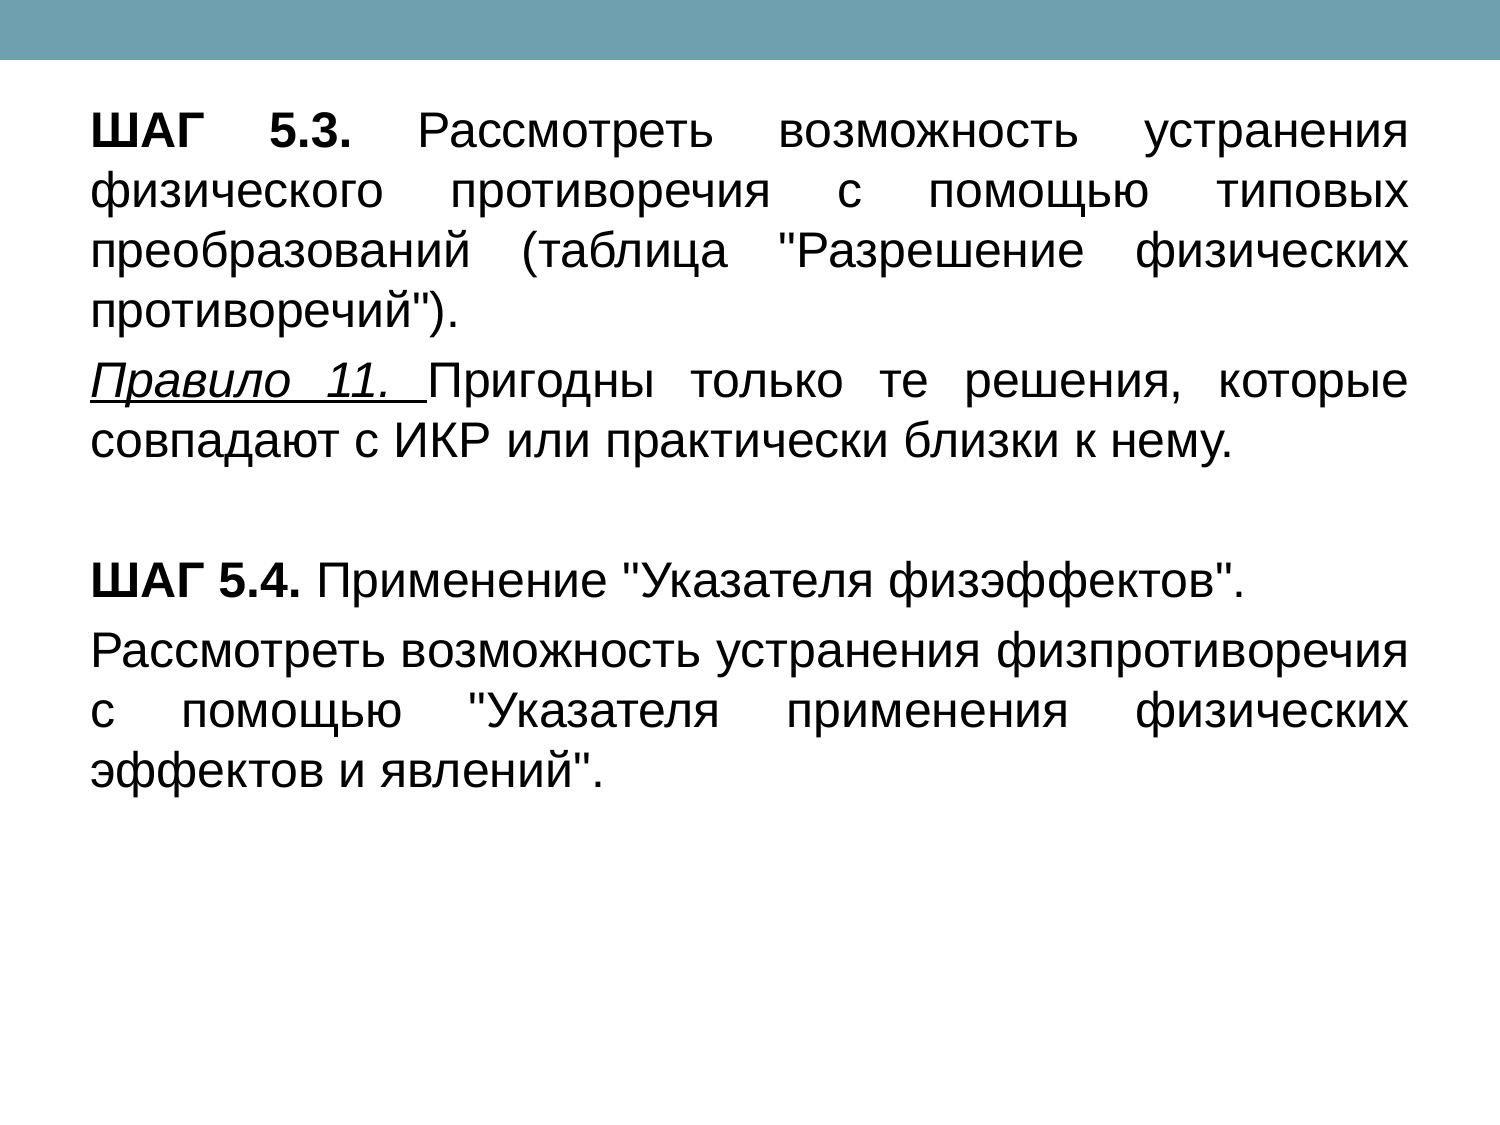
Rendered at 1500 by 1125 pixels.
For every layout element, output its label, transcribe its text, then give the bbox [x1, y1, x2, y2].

list ШАГ 5.3. Рассмотреть возможность устранения физического противоречия с помощью типовых преобразований (таблица "Разрешение физических противоречий"). Правило 11. Пригодны только те решения, которые совпадают с ИКР или практически близки к нему. ШАГ 5.4. Применение "Указателя физэффектов". Рассмотреть возможность устранения физпротиворечия с помощью "Указателя применения физических эффектов и явлений". [75, 90, 1425, 1063]
